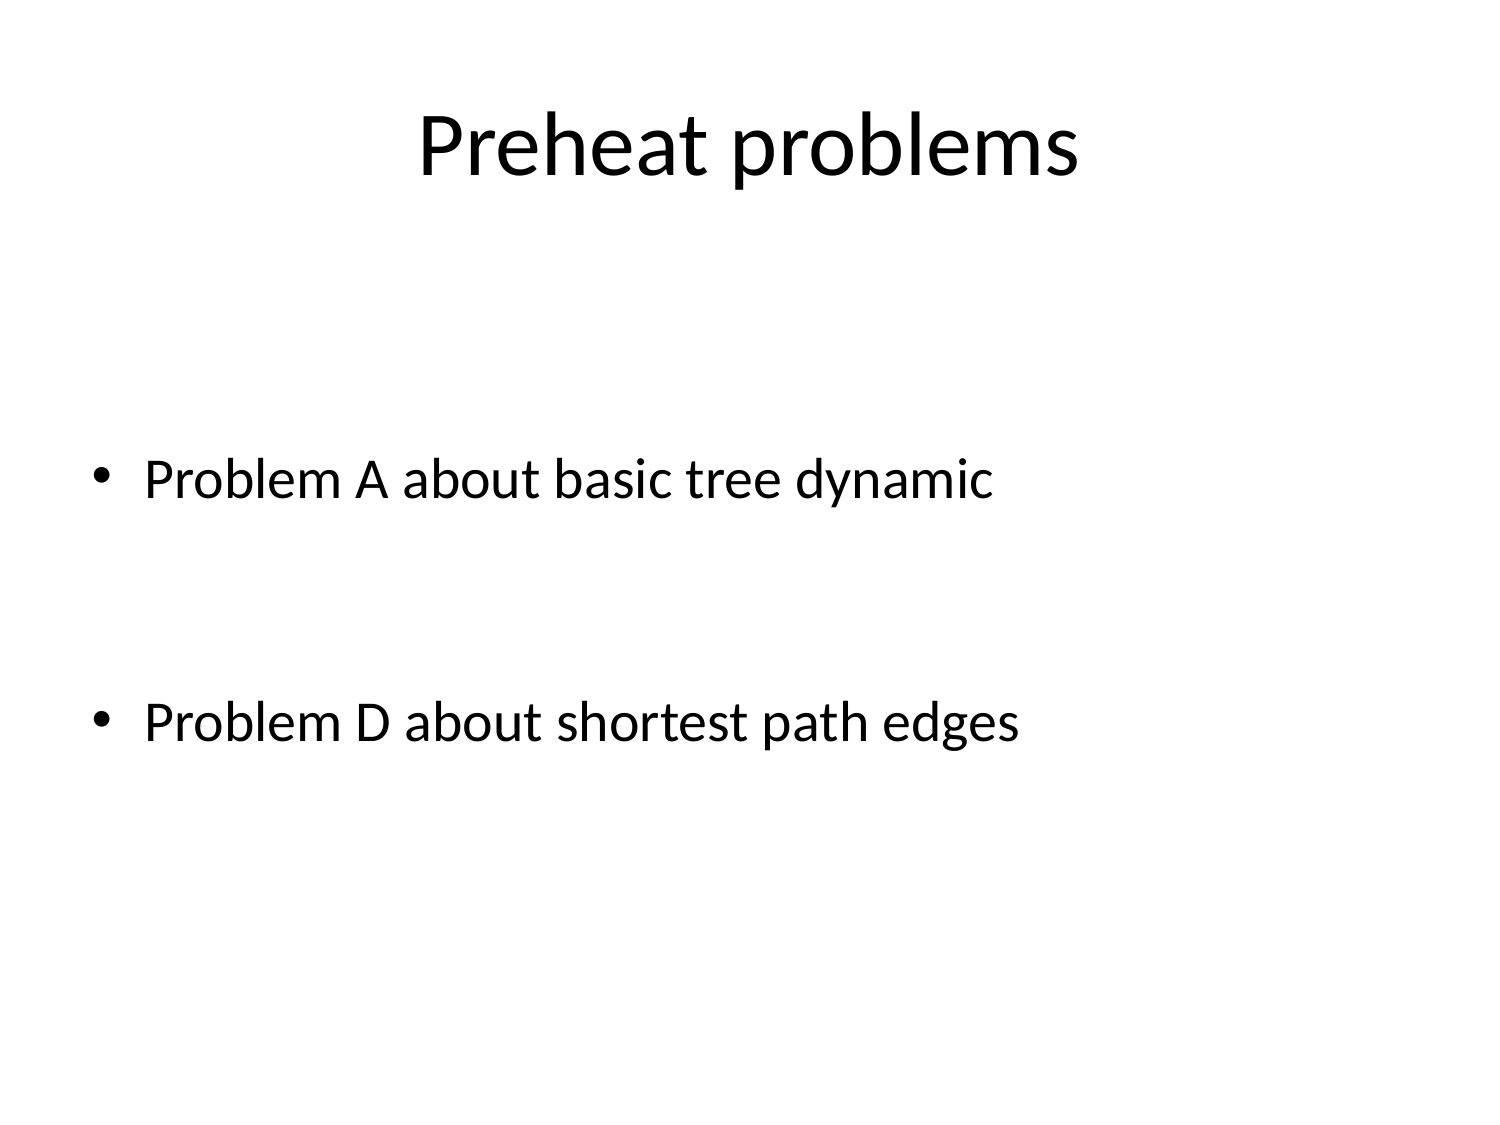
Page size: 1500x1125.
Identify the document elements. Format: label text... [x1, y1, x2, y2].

list Problem A about basic tree dynamic Problem D about shortest path edges [76, 432, 1402, 764]
title Preheat problems [75, 45, 1425, 233]
